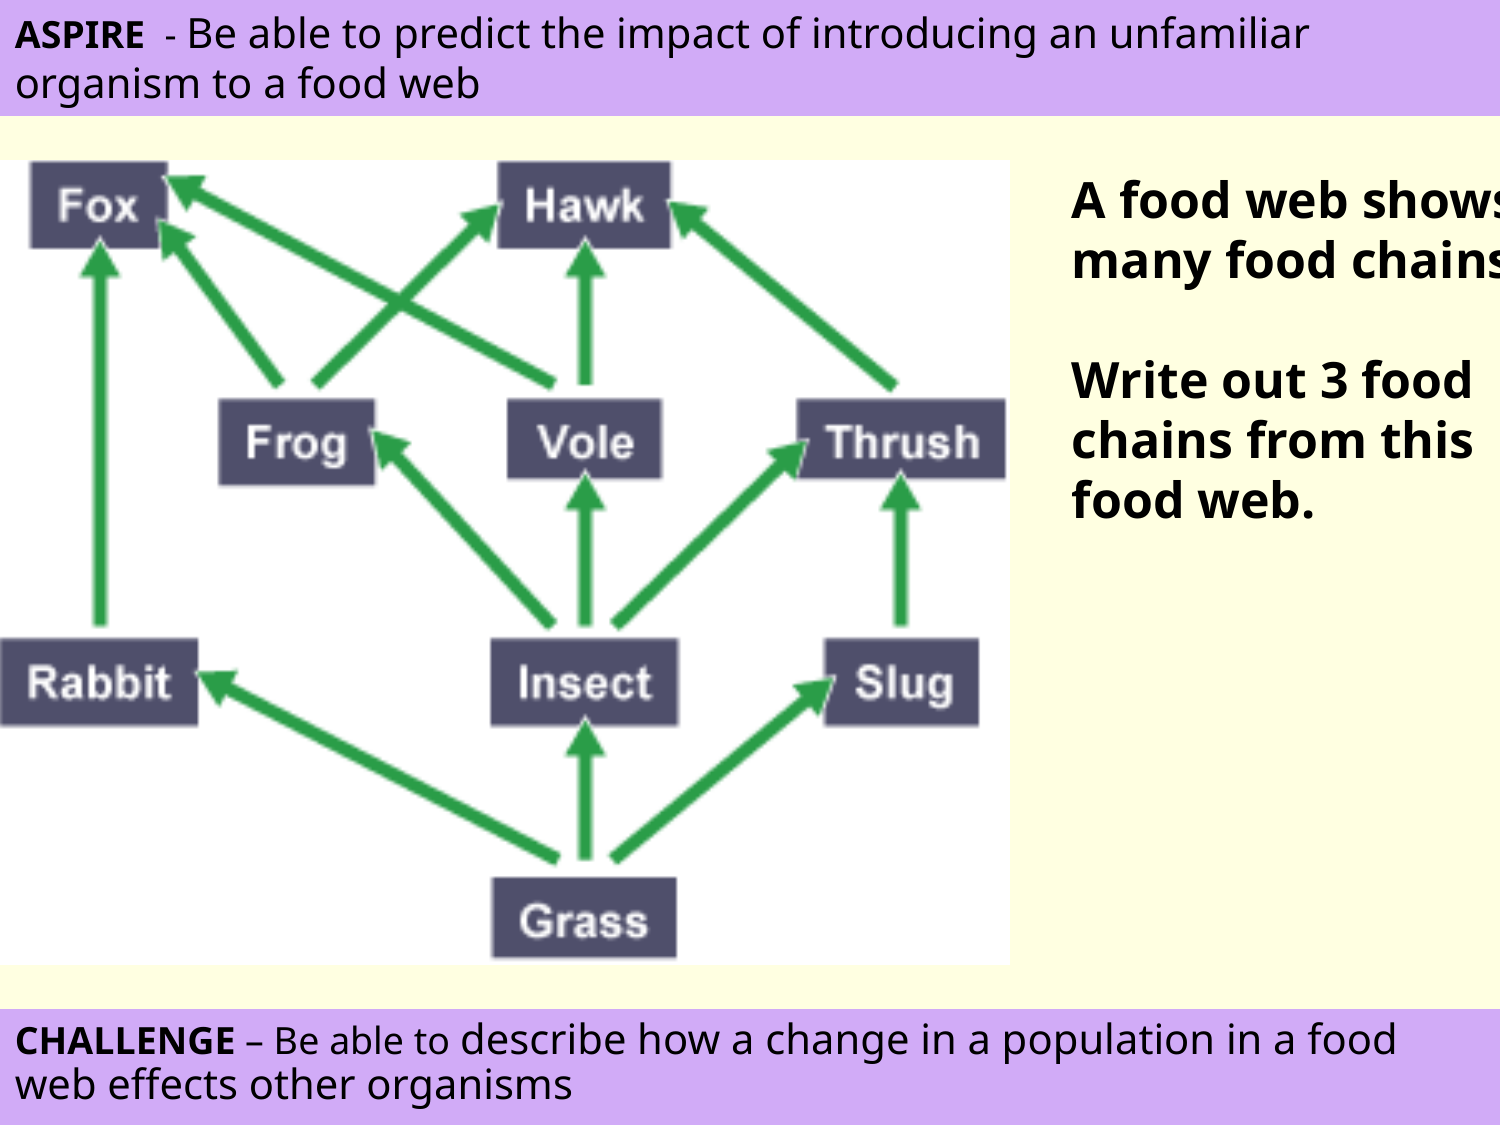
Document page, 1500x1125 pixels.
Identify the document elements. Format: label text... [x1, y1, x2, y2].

text_box CHALLENGE – Be able to describe how a change in a population in a food web effects other organisms [0, 1011, 1500, 1125]
text_box [0, 388, 1500, 1009]
text_box A food web shows many food chains. Write out 3 food chains from this food web. [1057, 160, 1500, 536]
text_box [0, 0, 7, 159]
picture [0, 160, 1010, 965]
text_box [7, 0, 1099, 388]
text_box ASPIRE - Be able to predict the impact of introducing an unfamiliar organism to a food web [1099, 0, 1500, 160]
